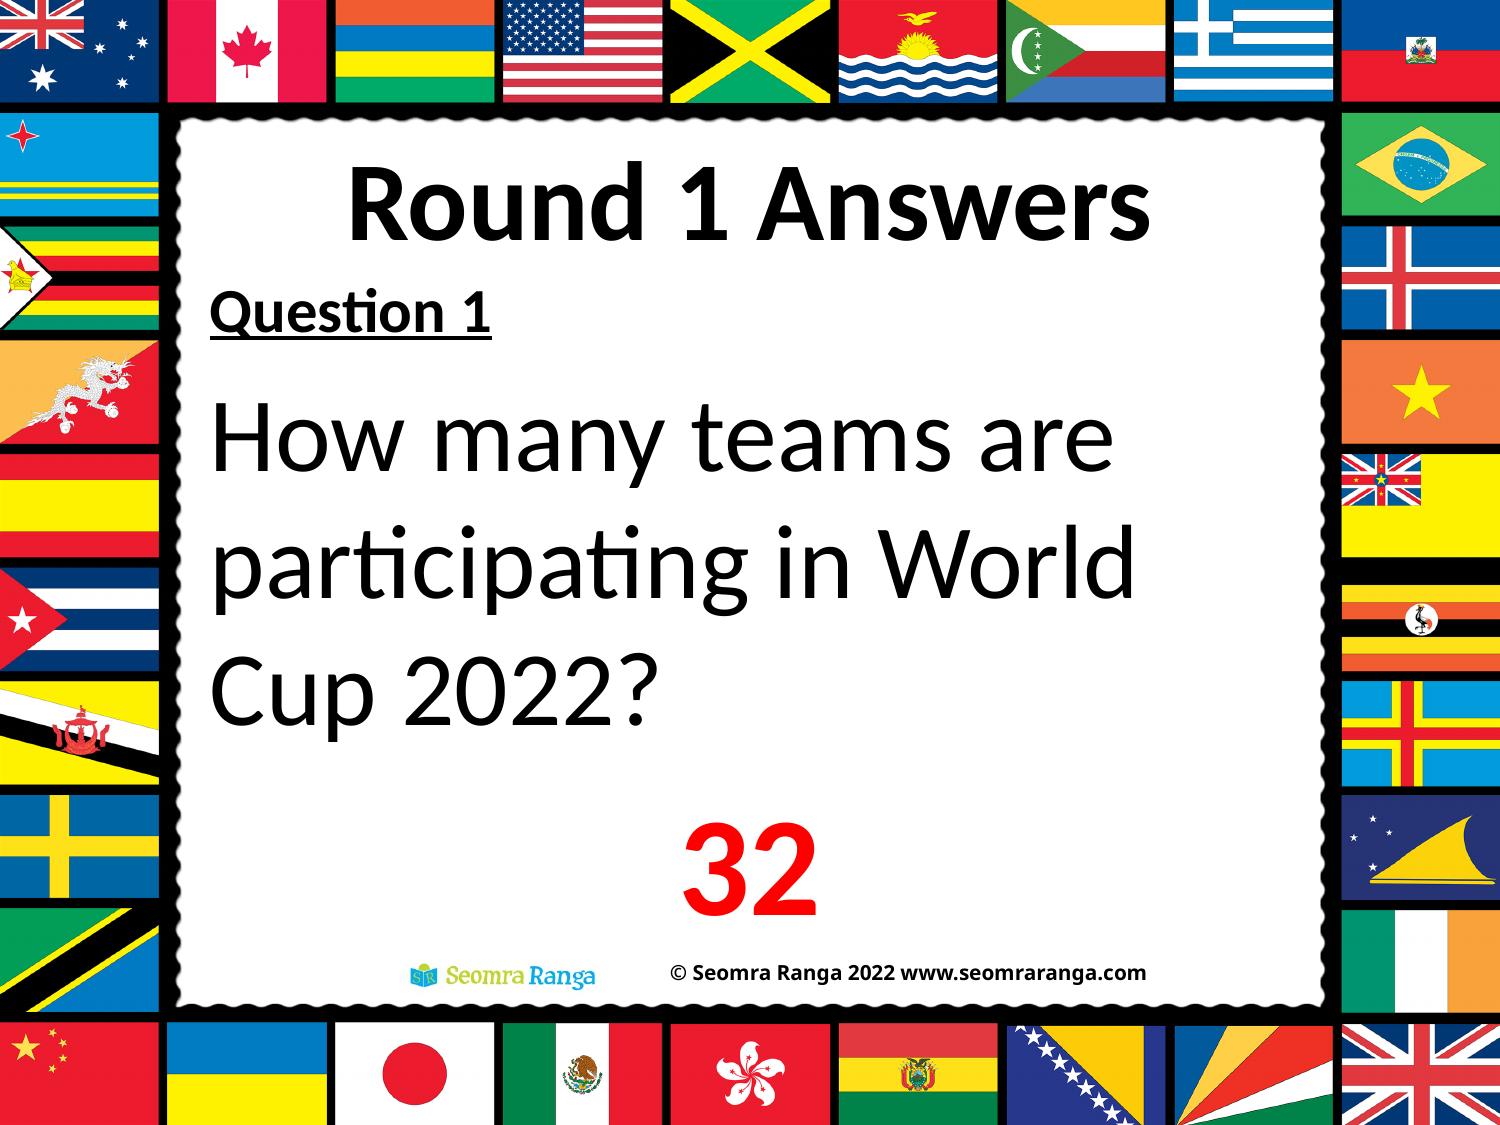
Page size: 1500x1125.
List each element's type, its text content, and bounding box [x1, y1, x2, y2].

picture [0, 0, 1500, 1125]
list Question 1 How many teams are participating in World Cup 2022? 32 [194, 261, 1306, 953]
title Round 1 Answers [183, 101, 1317, 290]
picture [10, 122, 36, 150]
text_box © Seomra Ranga 2022 www.seomraranga.com [631, 953, 1187, 993]
